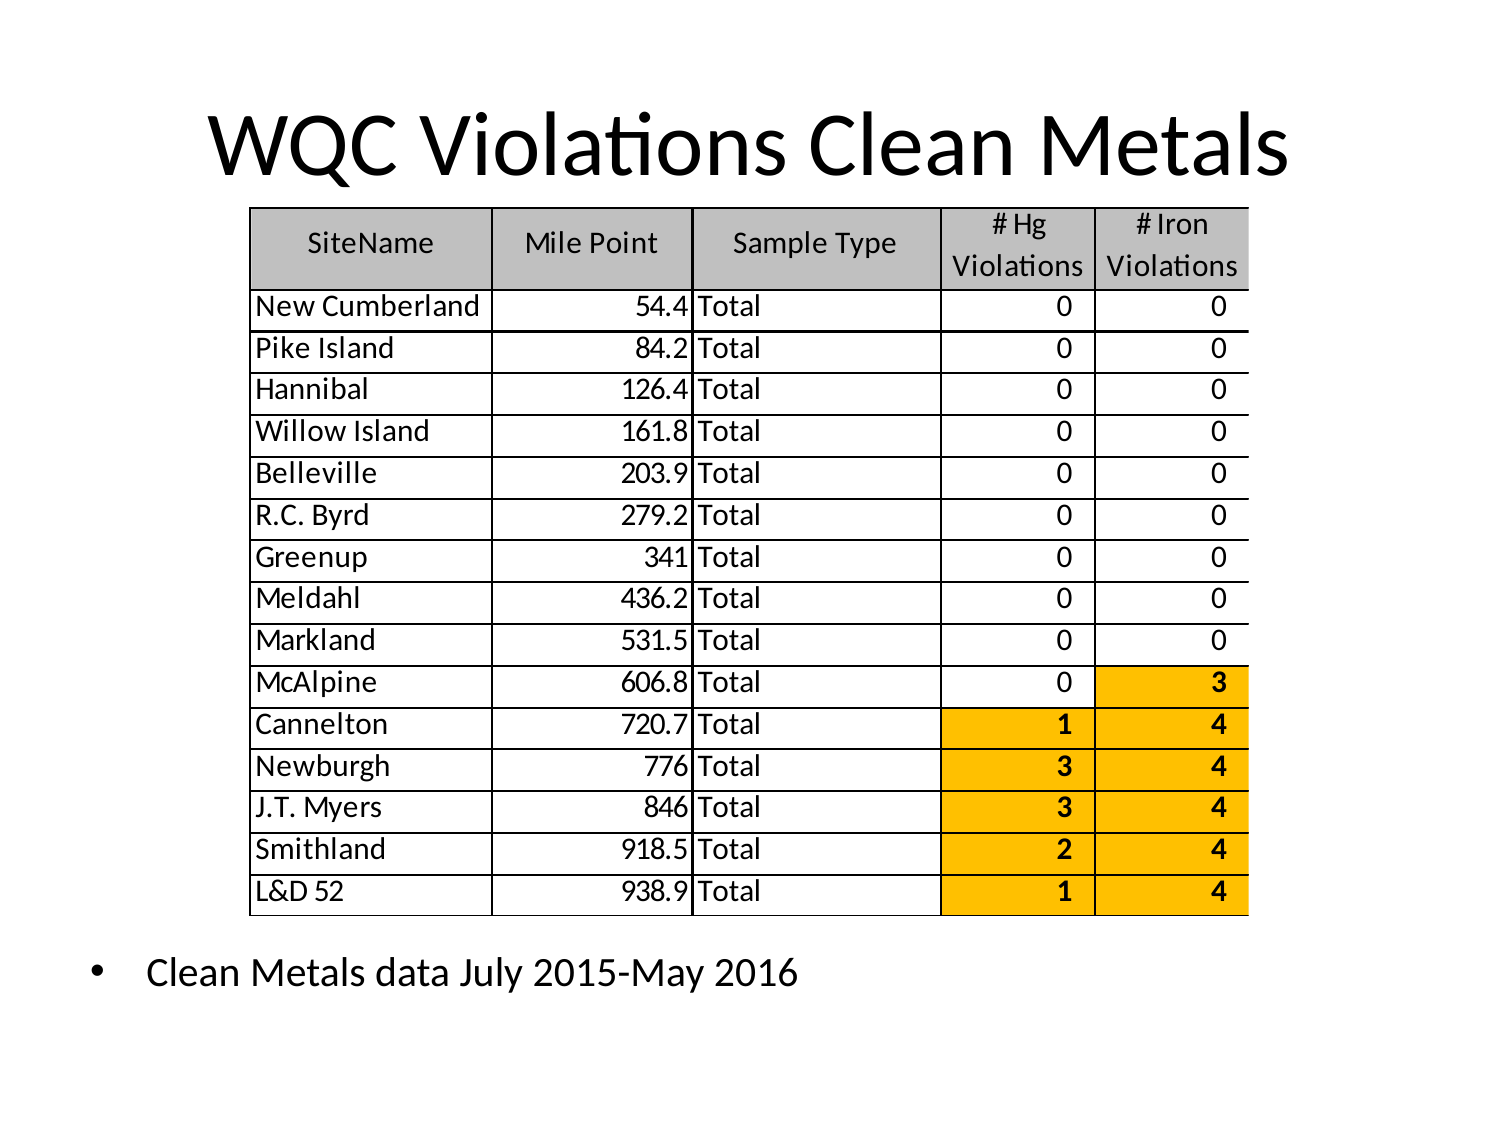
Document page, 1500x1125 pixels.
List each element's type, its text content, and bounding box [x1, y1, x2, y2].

title WQC Violations Clean Metals [75, 45, 1425, 233]
list Clean Metals data July 2015-May 2016 [75, 937, 1425, 1025]
picture [248, 206, 1251, 918]
